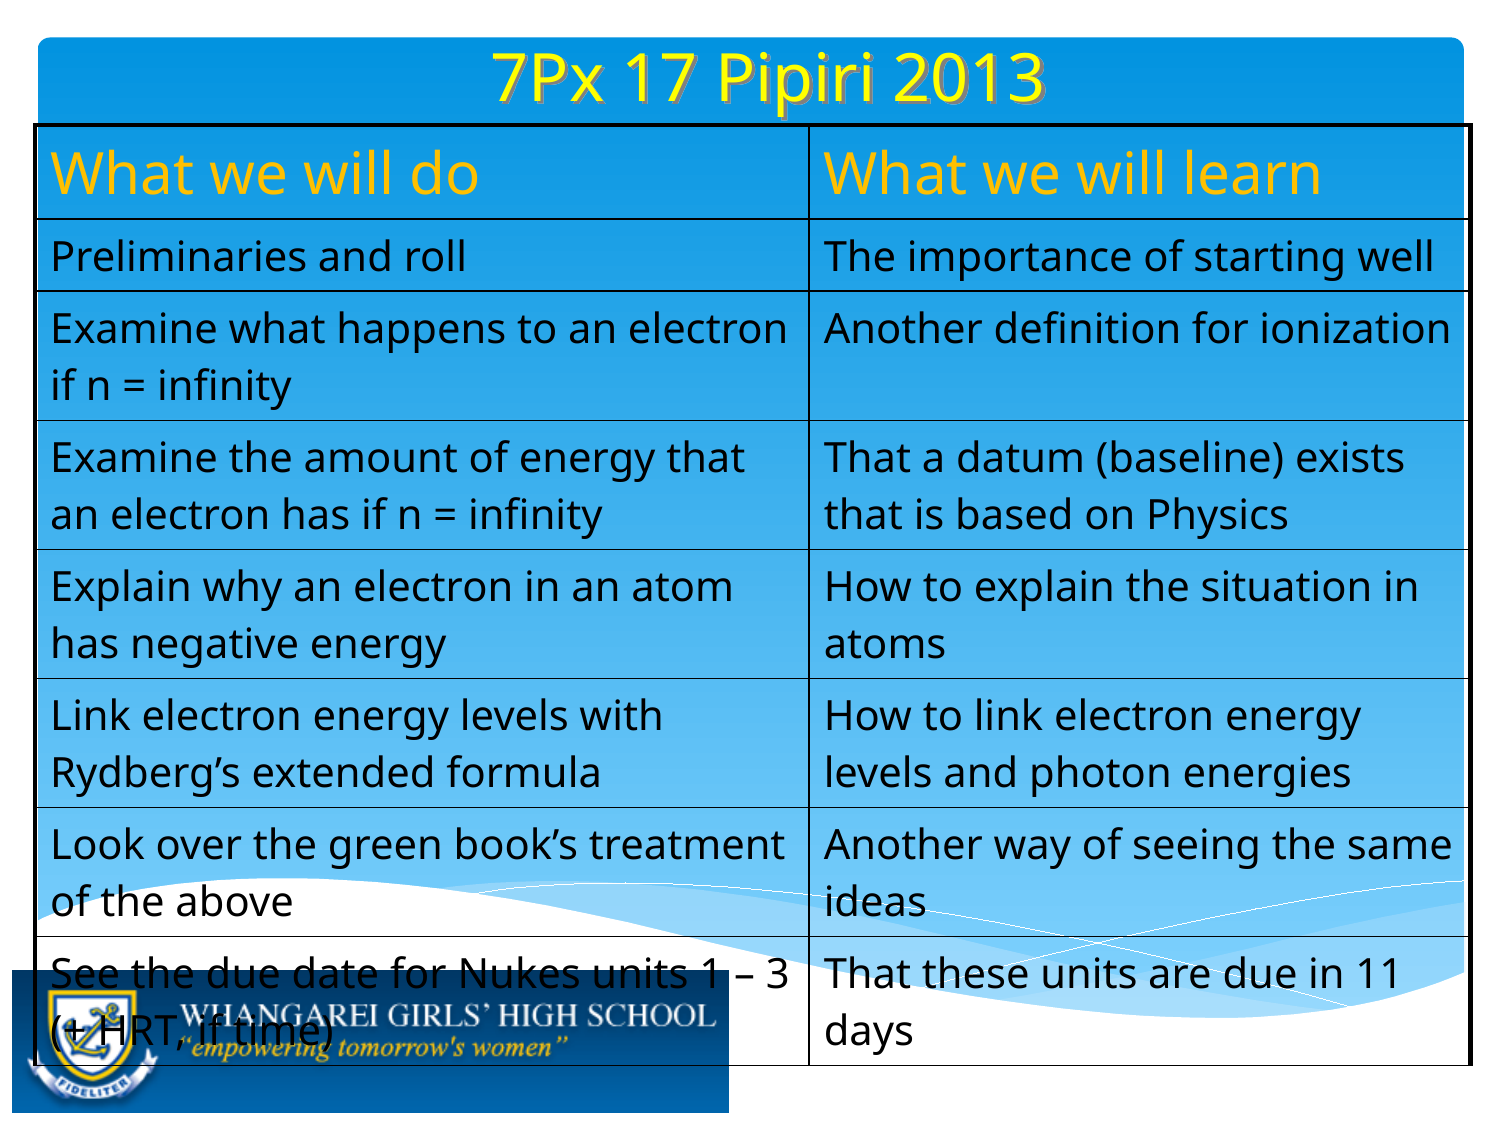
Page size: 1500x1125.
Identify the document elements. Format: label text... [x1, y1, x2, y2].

text_box 7Px 17 Pipiri 2013 [162, 24, 1375, 123]
table_cell Examine the amount of energy that an electron has if n = infinity [37, 421, 808, 549]
table_header What we will do [37, 127, 808, 218]
table_cell See the due date for Nukes units 1 – 3 (+ HRT, if time) [37, 937, 808, 1065]
table_cell Examine what happens to an electron if n = infinity [37, 292, 808, 420]
table_cell Another way of seeing the same ideas [810, 808, 1468, 936]
table_cell Preliminaries and roll [37, 220, 808, 290]
table_cell Link electron energy levels with Rydberg’s extended formula [37, 679, 808, 807]
table_cell That these units are due in 11 days [810, 937, 1468, 1065]
table_cell Look over the green book’s treatment of the above [37, 808, 808, 936]
table_cell How to explain the situation in atoms [810, 550, 1468, 678]
picture [12, 970, 729, 1113]
table_cell Another definition for ionization [810, 292, 1468, 420]
table_header What we will learn [810, 127, 1468, 218]
table_cell How to link electron energy levels and photon energies [810, 679, 1468, 807]
table_cell The importance of starting well [810, 220, 1468, 290]
table_cell Explain why an electron in an atom has negative energy [37, 550, 808, 678]
table_cell That a datum (baseline) exists that is based on Physics [810, 421, 1468, 549]
